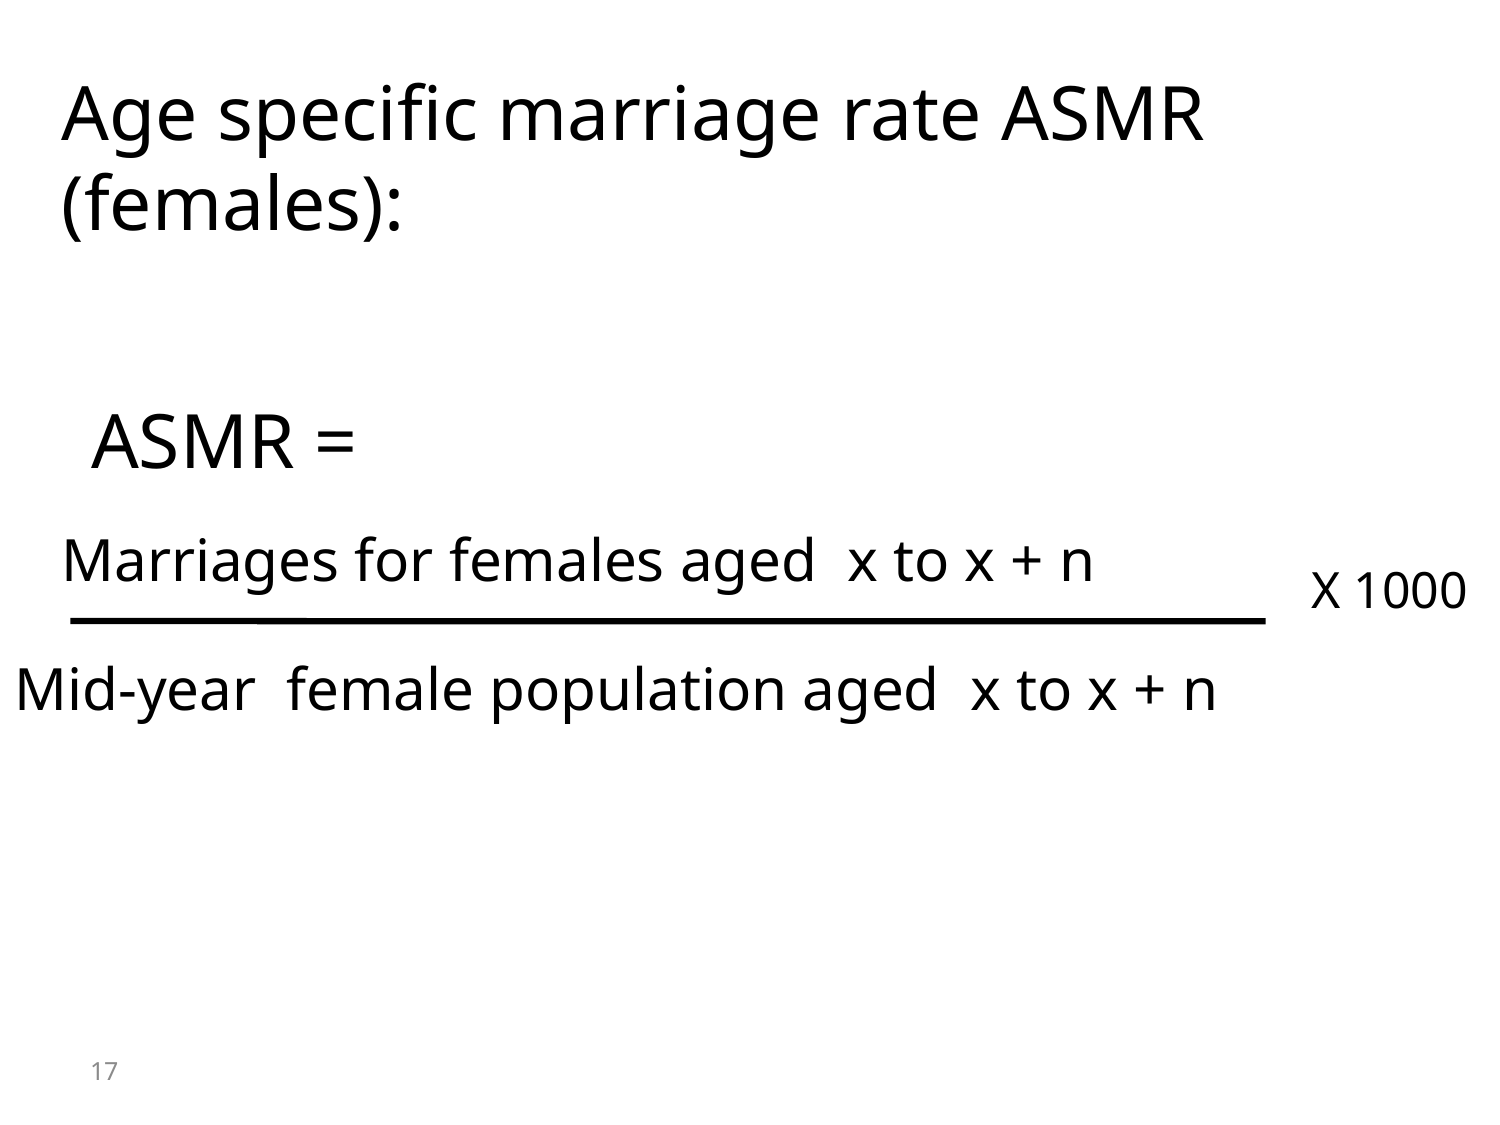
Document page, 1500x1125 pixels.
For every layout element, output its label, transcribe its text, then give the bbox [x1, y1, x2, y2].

text_box ASMR = [76, 386, 393, 492]
text_box X 1000 [1296, 550, 1483, 626]
text_box Mid-year female population aged x to x + n [0, 644, 1453, 730]
text_box Marriages for females aged x to x + n [46, 515, 1370, 601]
text_box Age specific marriage rate ASMR (females): [46, 58, 1454, 254]
slide_number 17 [75, 1042, 425, 1103]
